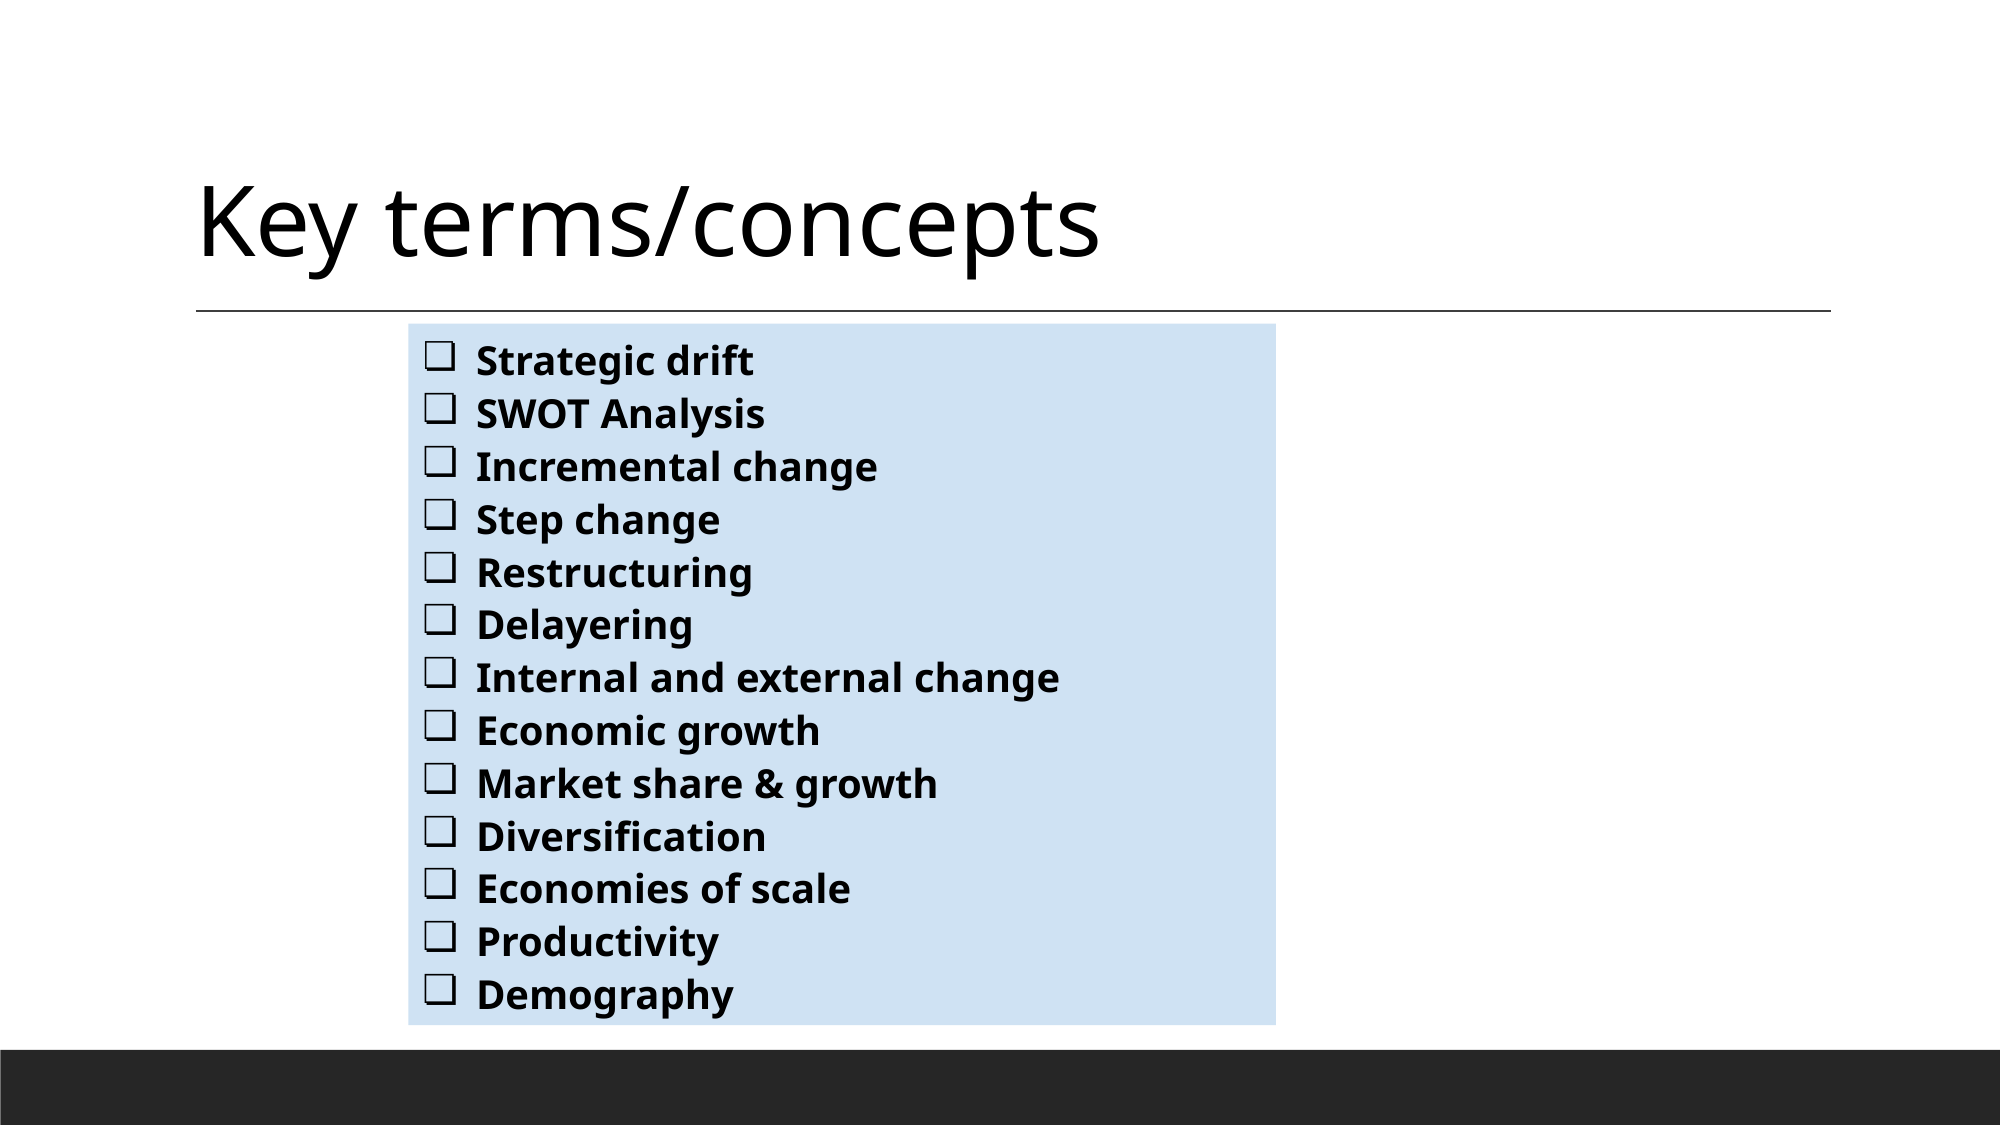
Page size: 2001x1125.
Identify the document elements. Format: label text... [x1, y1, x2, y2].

list Strategic drift SWOT Analysis Incremental change Step change Restructuring Delayering Internal and external change Economic growth Market share & growth Diversification Economies of scale Productivity Demography [408, 323, 1276, 1026]
title Key terms/concepts [180, 47, 1830, 285]
